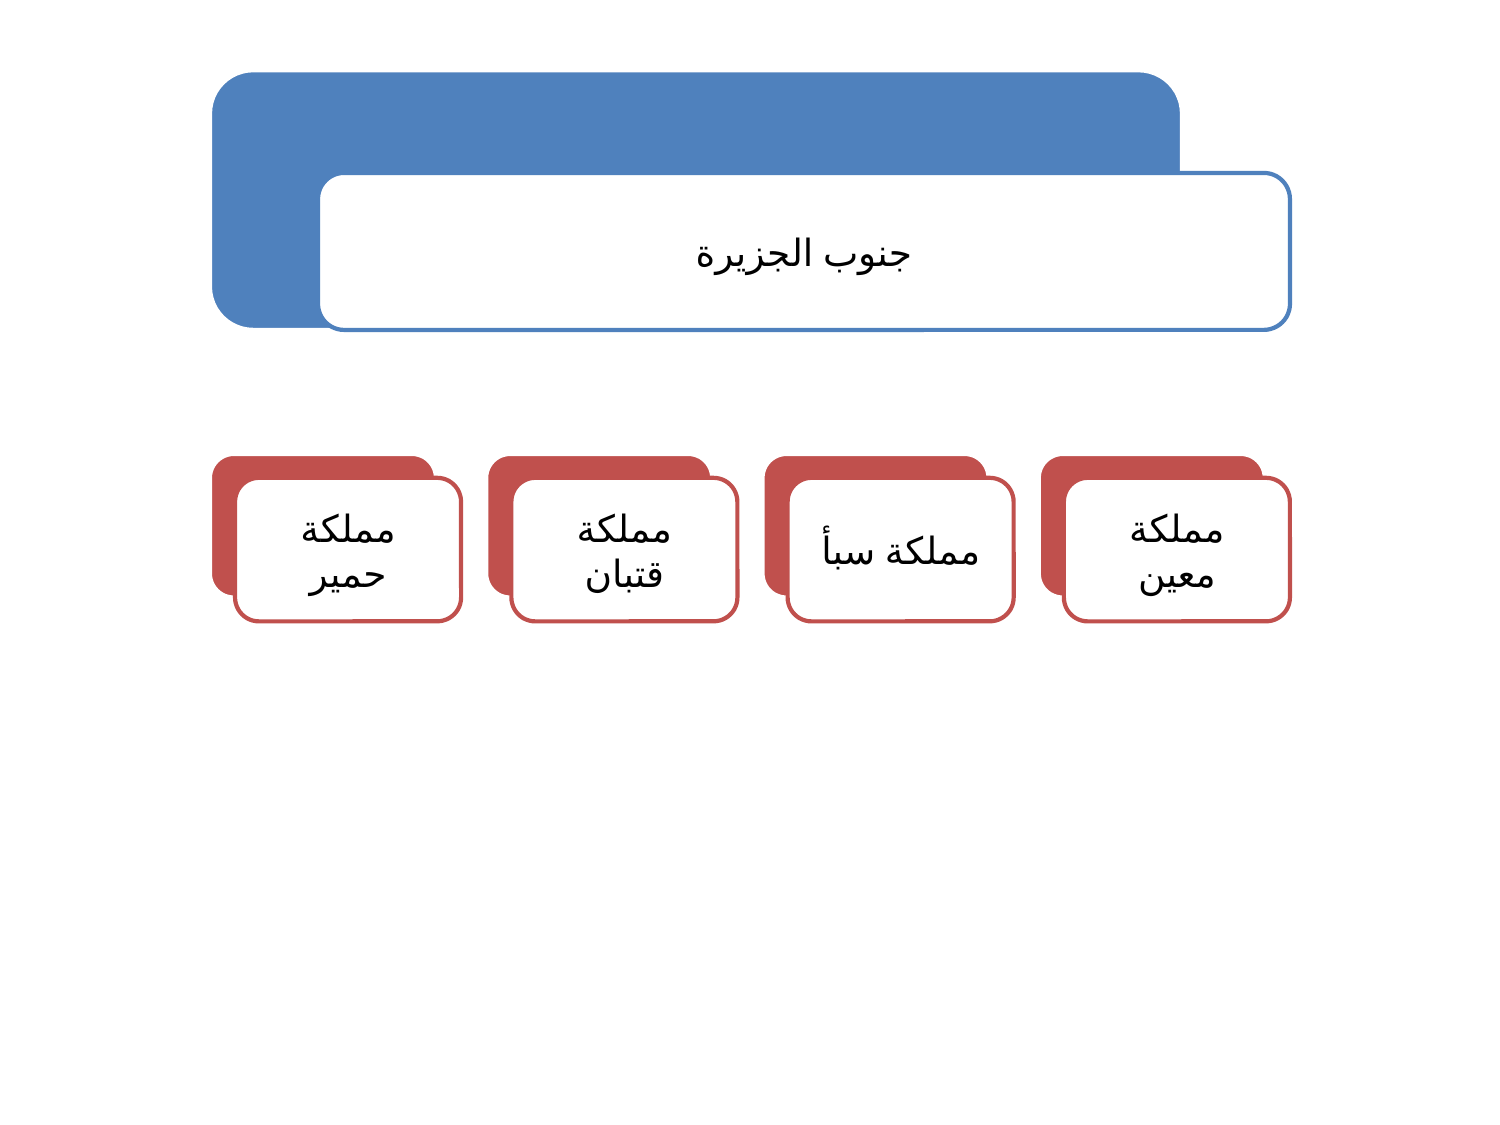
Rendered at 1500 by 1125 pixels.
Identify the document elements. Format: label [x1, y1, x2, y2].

list [74, 70, 1426, 1006]
